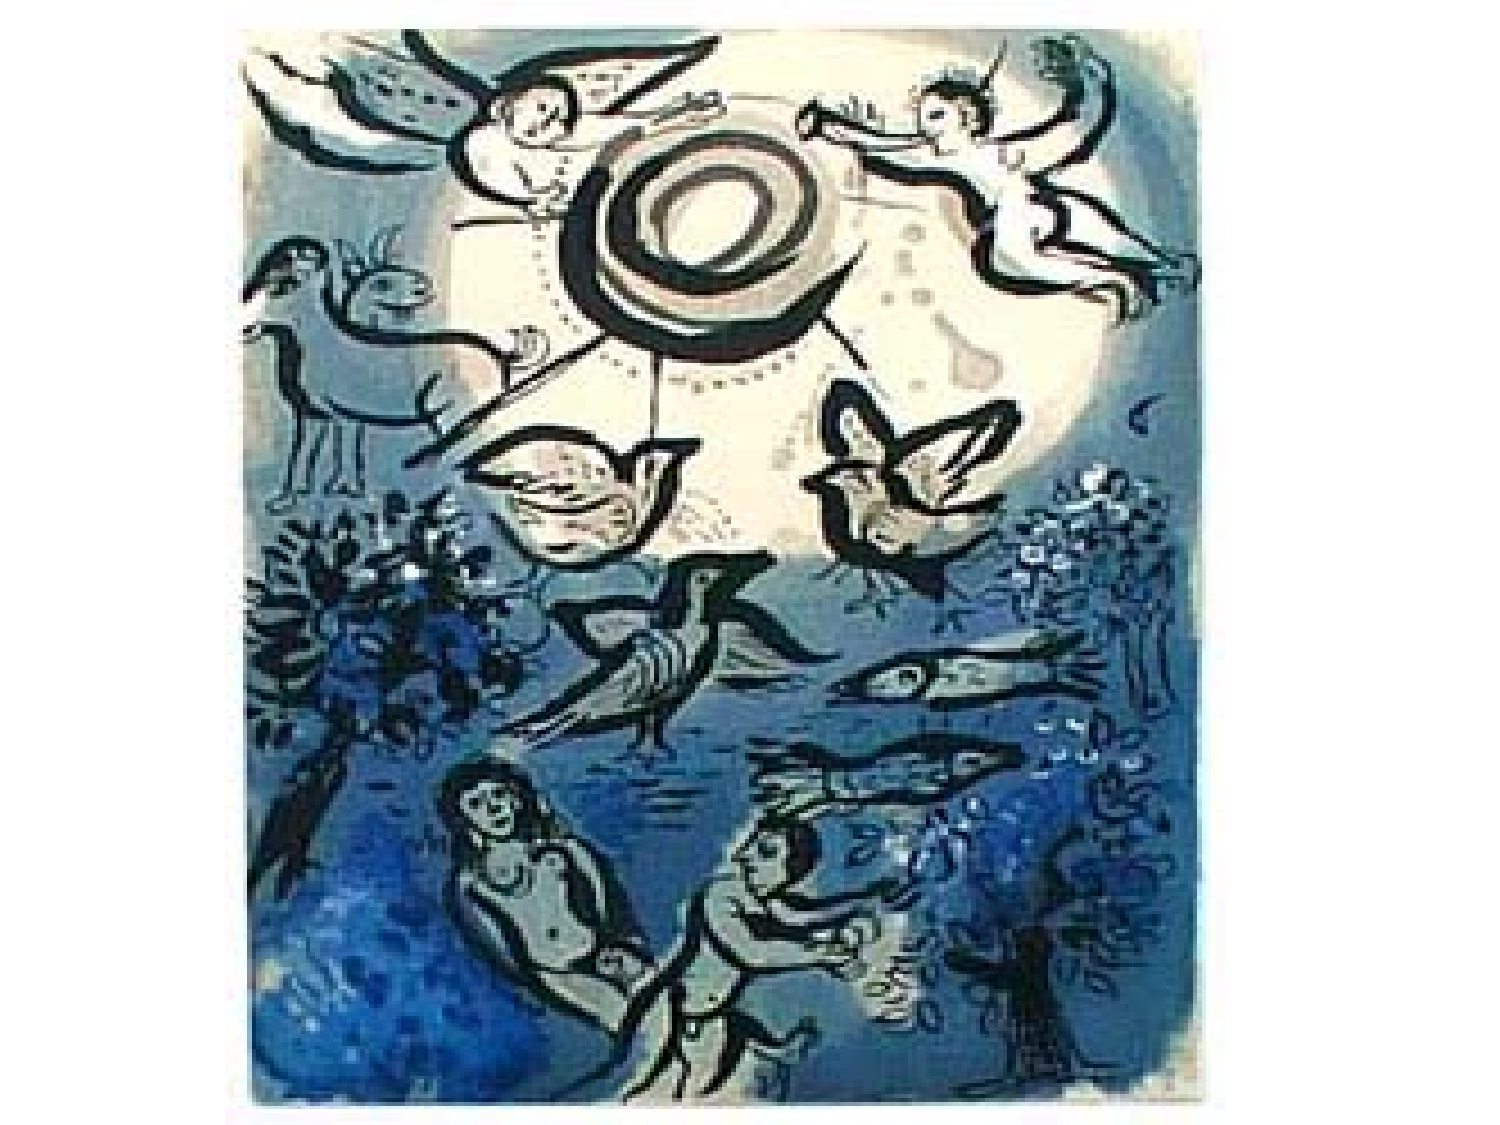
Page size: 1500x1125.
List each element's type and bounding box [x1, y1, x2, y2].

picture [224, 0, 1226, 1125]
